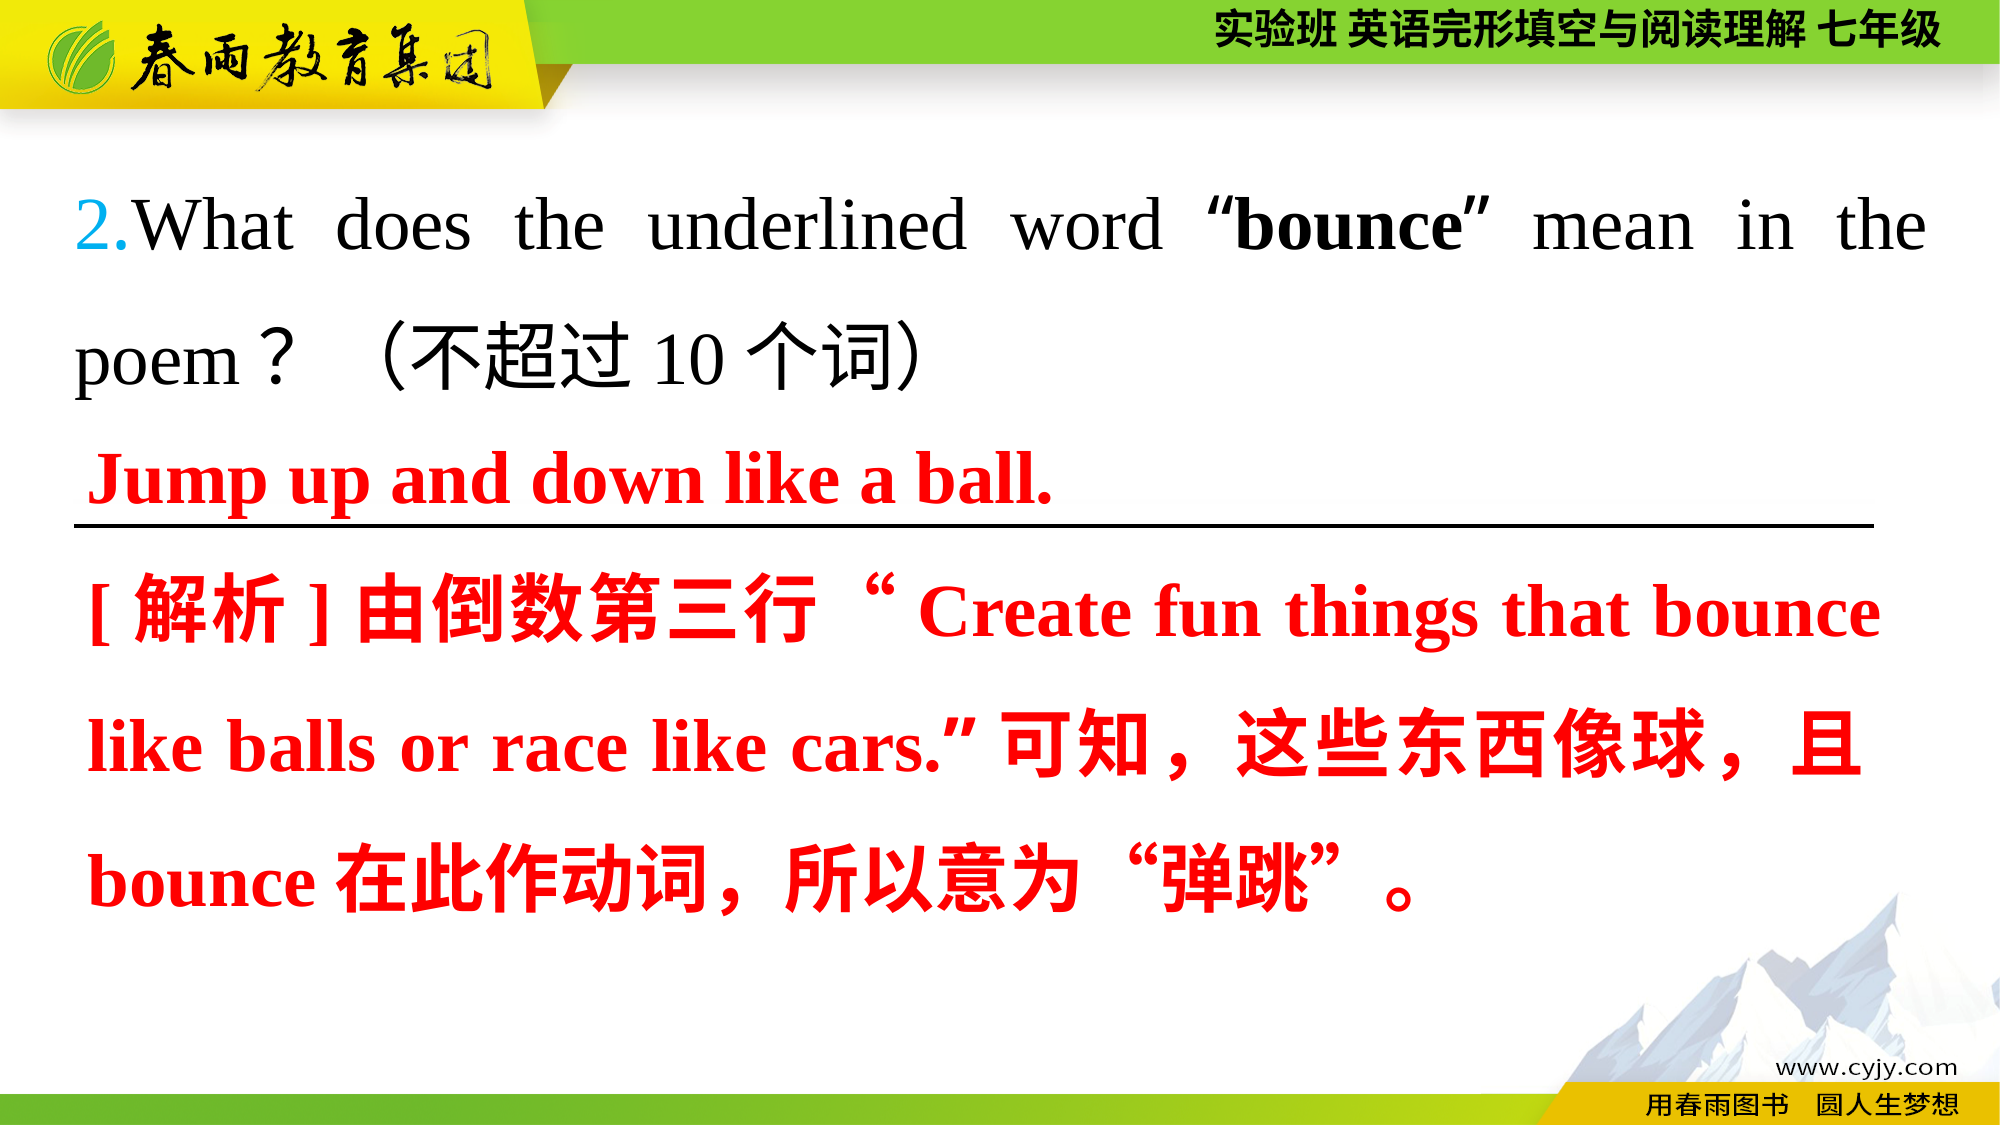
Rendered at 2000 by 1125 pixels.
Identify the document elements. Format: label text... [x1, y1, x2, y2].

picture [0, 0, 2000, 1125]
text_box Jump up and down like a ball. [71, 375, 1899, 526]
list 2.What does the underlined word “bounce” mean in the poem？（不超过10个词） ———————————————————————— [59, 122, 1944, 547]
text_box [解析]由倒数第三行“Create fun things that bounce like balls or race like cars.”可知，这些东西像球，且bounce在此作动词，所以意为“弹跳”。 [72, 508, 1898, 929]
